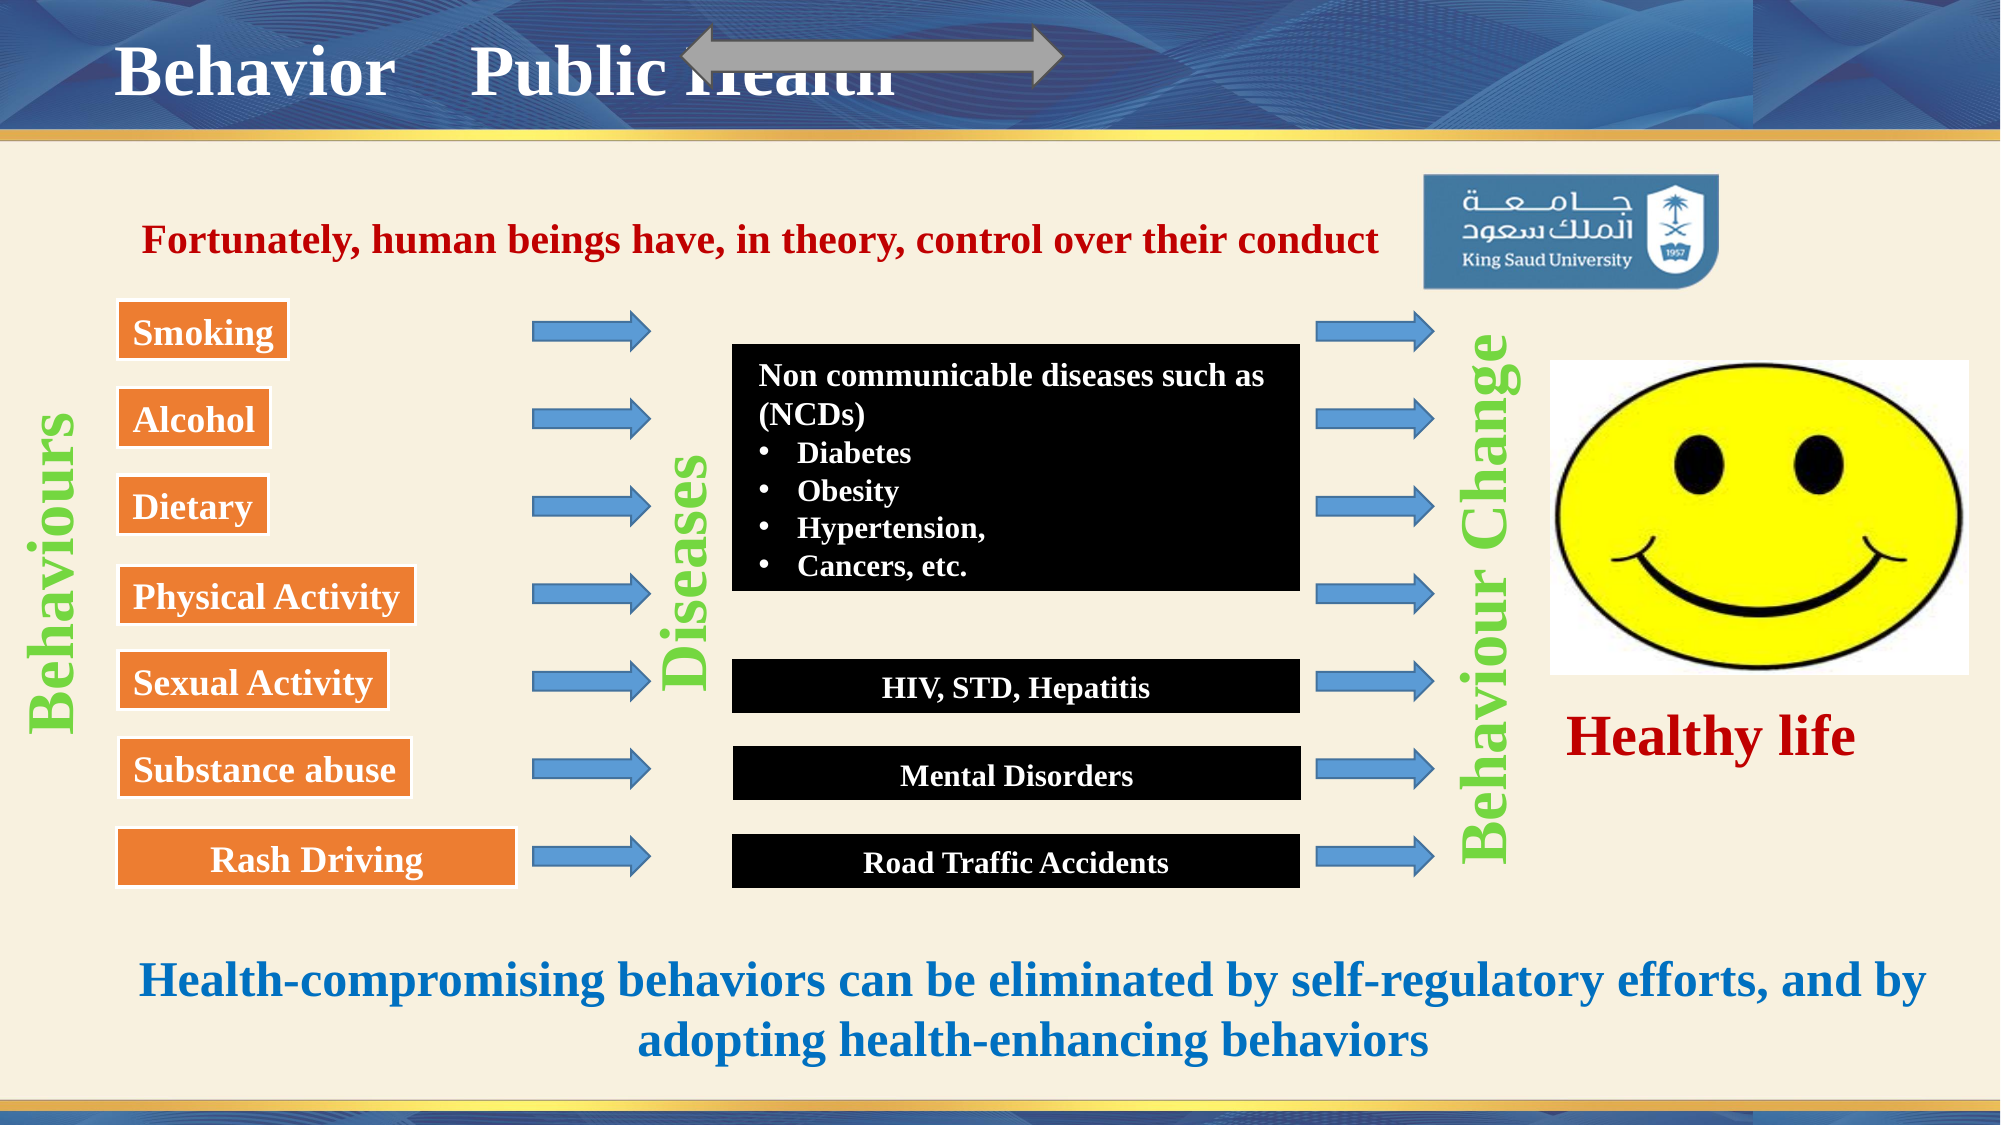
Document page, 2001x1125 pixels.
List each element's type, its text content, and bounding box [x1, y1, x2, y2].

text_box [1315, 572, 1435, 616]
text_box [532, 397, 652, 440]
text_box [532, 310, 652, 353]
text_box [532, 835, 652, 878]
text_box Physical Activity [116, 564, 417, 626]
text_box Non communicable diseases such as (NCDs) Diabetes Obesity Hypertension, Cancers, etc. [732, 344, 1300, 591]
text_box [532, 747, 652, 790]
text_box Substance abuse [117, 736, 413, 799]
text_box [1315, 659, 1435, 703]
text_box Road Traffic Accidents [732, 834, 1300, 888]
text_box HIV, STD, Hepatitis [732, 659, 1300, 713]
title Behavior Public Health [99, 24, 1900, 119]
text_box Rash Driving [115, 826, 518, 889]
text_box Sexual Activity [116, 649, 390, 711]
text_box [1315, 485, 1435, 528]
text_box Diseases [632, 439, 728, 708]
text_box Mental Disorders [733, 746, 1301, 800]
text_box [1315, 397, 1435, 440]
text_box [532, 572, 632, 616]
text_box Fortunately, human beings have, in theory, control over their conduct [99, 204, 1433, 270]
text_box [1315, 310, 1435, 353]
text_box [1315, 747, 1435, 790]
text_box [532, 485, 652, 528]
text_box Behaviour Change [1432, 318, 1528, 881]
text_box Smoking [116, 298, 290, 361]
text_box Behaviours [0, 397, 94, 750]
text_box Healthy life [1551, 689, 1872, 774]
text_box [532, 659, 632, 703]
text_box [1315, 835, 1435, 878]
text_box Alcohol [116, 386, 272, 449]
picture [0, 0, 2001, 1125]
text_box [679, 22, 1066, 90]
text_box Dietary [116, 473, 270, 536]
text_box Health-compromising behaviors can be eliminated by self-regulatory efforts, and by adopting health-enhancing behaviors [99, 938, 1967, 1074]
